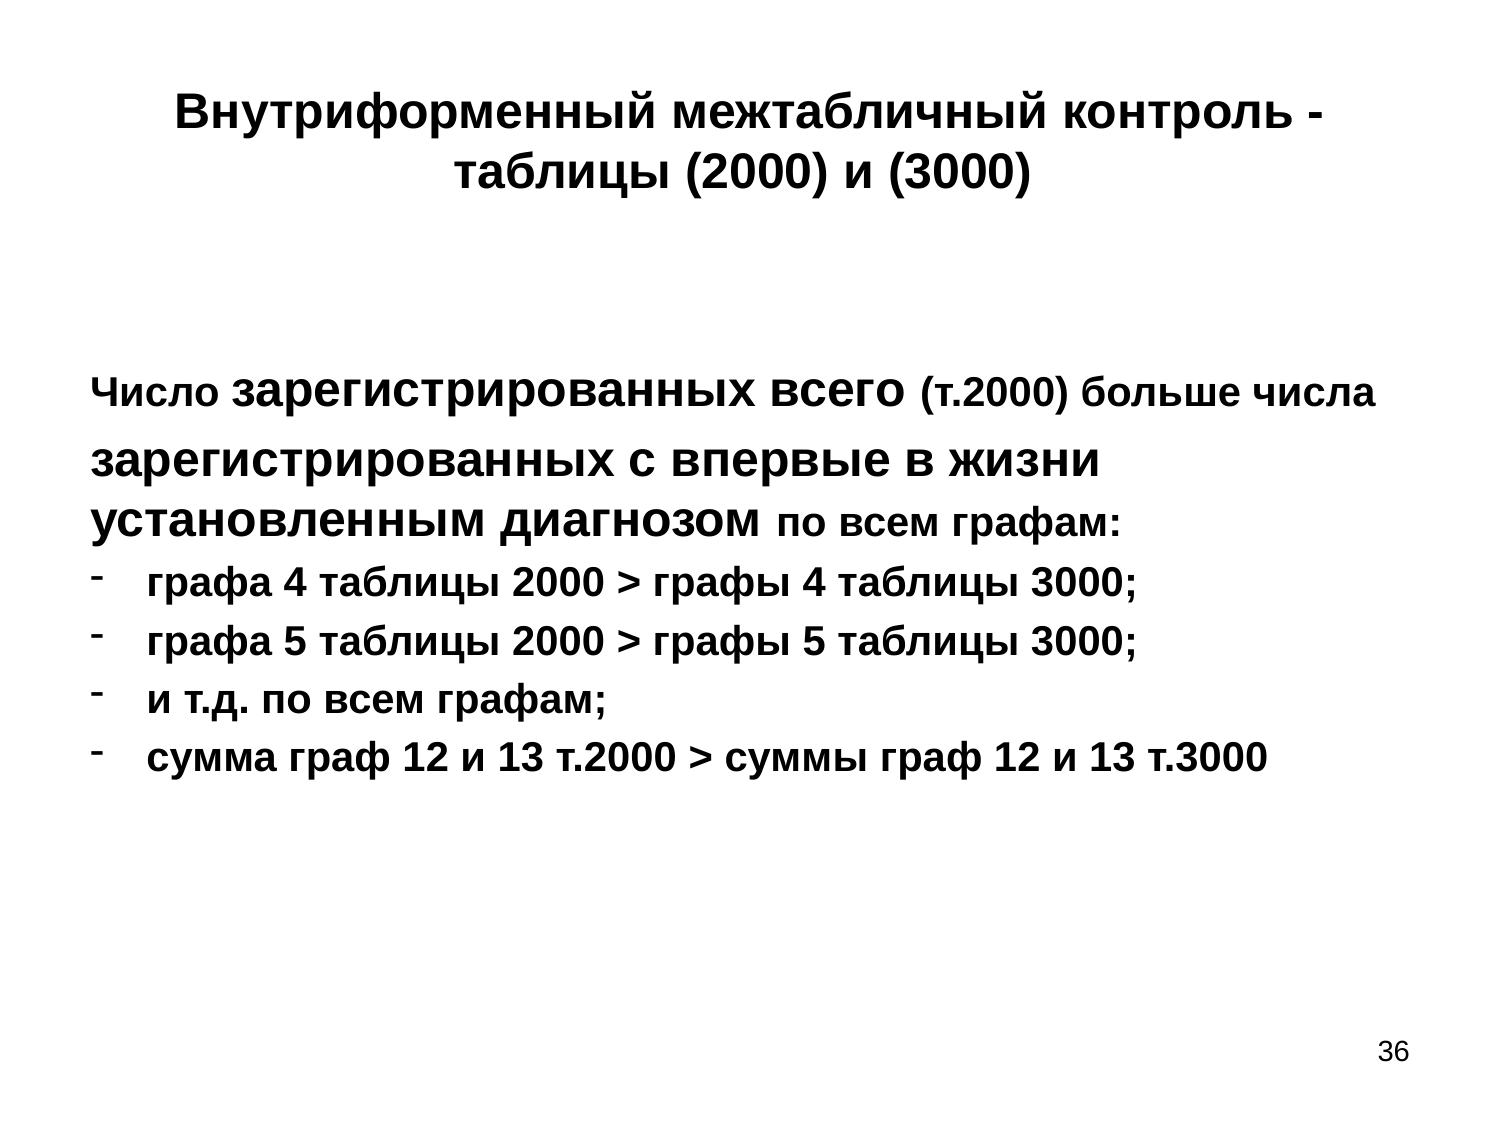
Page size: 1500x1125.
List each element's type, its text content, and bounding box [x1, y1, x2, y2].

list Число зарегистрированных всего (т.2000) больше числа зарегистрированных с впервые в жизни установленным диагнозом по всем графам: графа 4 таблицы 2000 > графы 4 таблицы 3000; графа 5 таблицы 2000 > графы 5 таблицы 3000; и т.д. по всем графам; сумма граф 12 и 13 т.2000 > суммы граф 12 и 13 т.3000 [74, 289, 1426, 1006]
title Внутриформенный межтабличный контроль - таблицы (2000) и (3000) [74, 44, 1426, 233]
slide_number 36 [1074, 1024, 1425, 1103]
